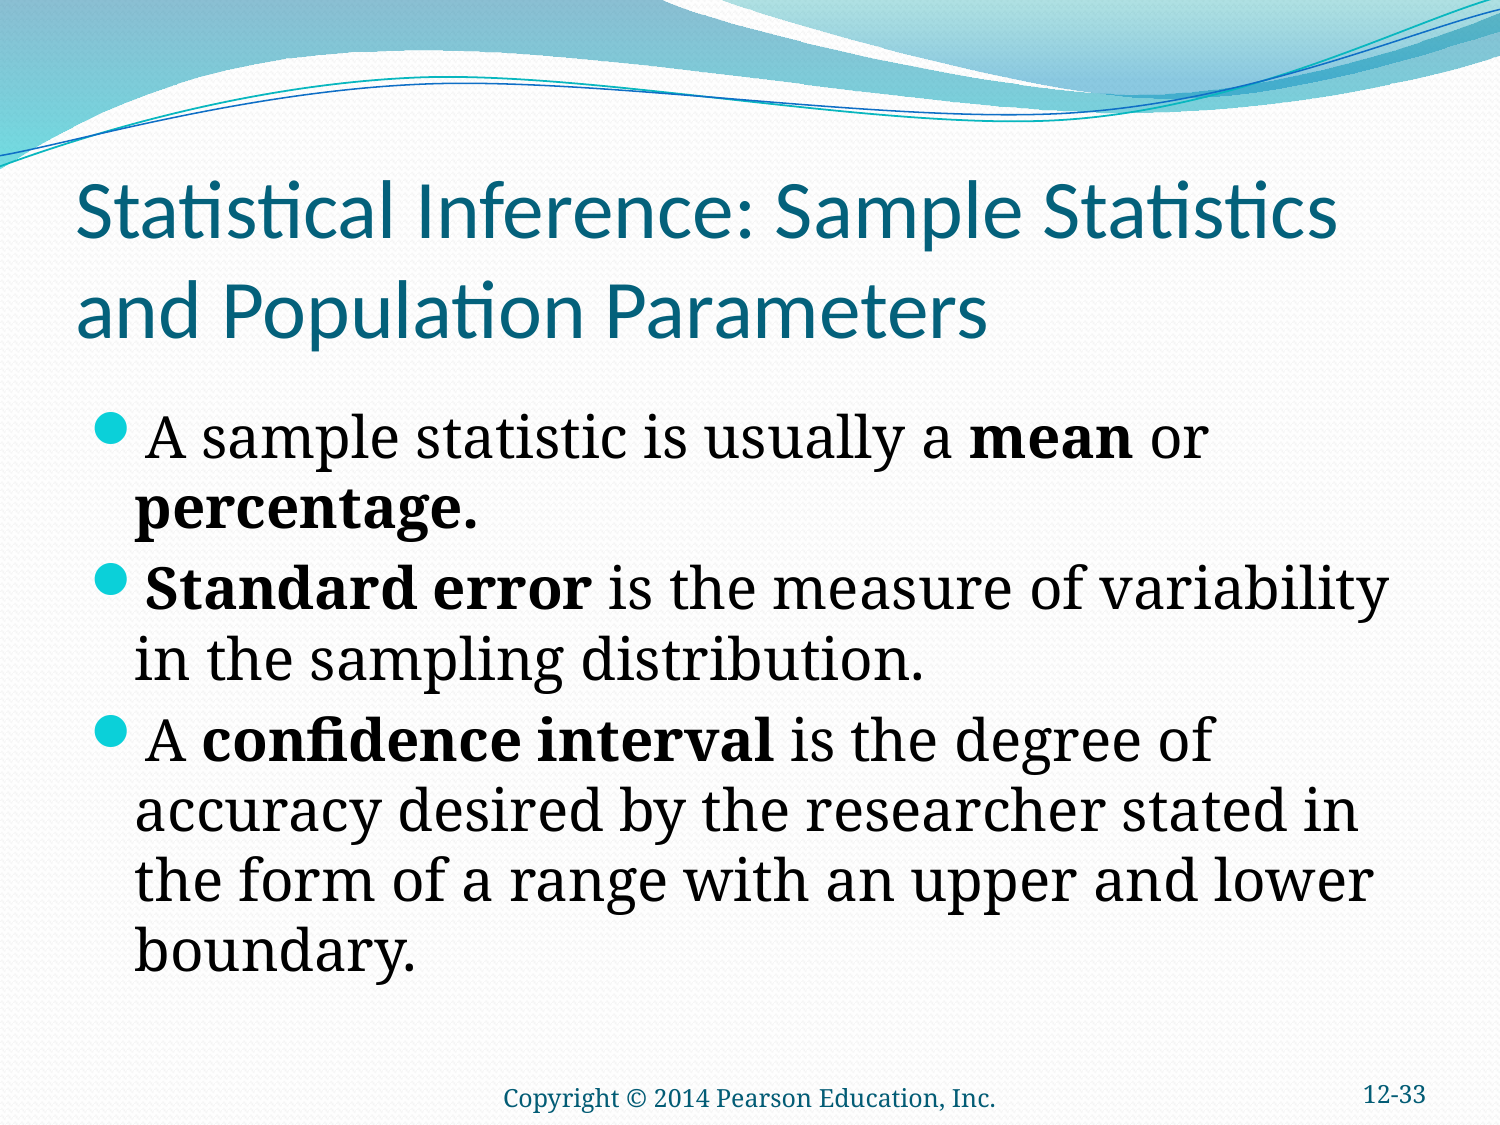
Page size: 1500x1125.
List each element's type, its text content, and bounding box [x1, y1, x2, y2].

list A sample statistic is usually a mean or percentage. Standard error is the measure of variability in the sampling distribution. A confidence interval is the degree of accuracy desired by the researcher stated in the form of a range with an upper and lower boundary. [74, 392, 1426, 1113]
title Statistical Inference: Sample Statistics and Population Parameters [74, 167, 1426, 356]
